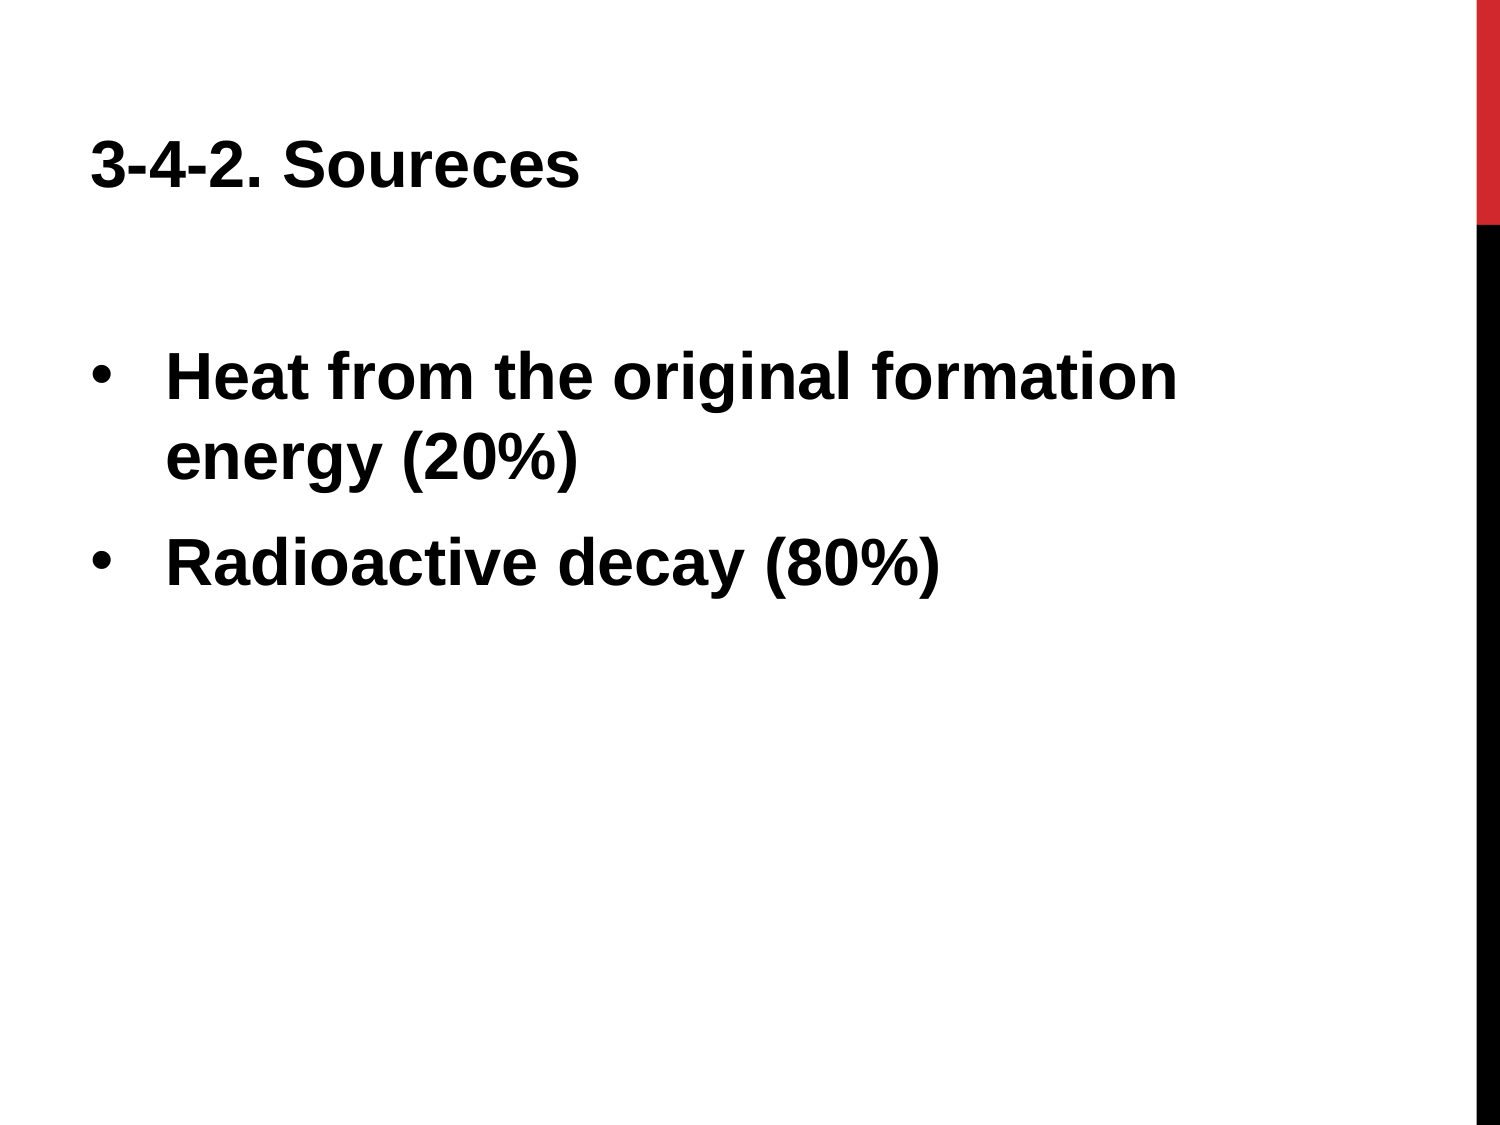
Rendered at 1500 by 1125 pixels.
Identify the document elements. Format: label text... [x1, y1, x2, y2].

list 3-4-2. Soureces Heat from the original formation energy (20%) Radioactive decay (80%) [75, 113, 1325, 1005]
